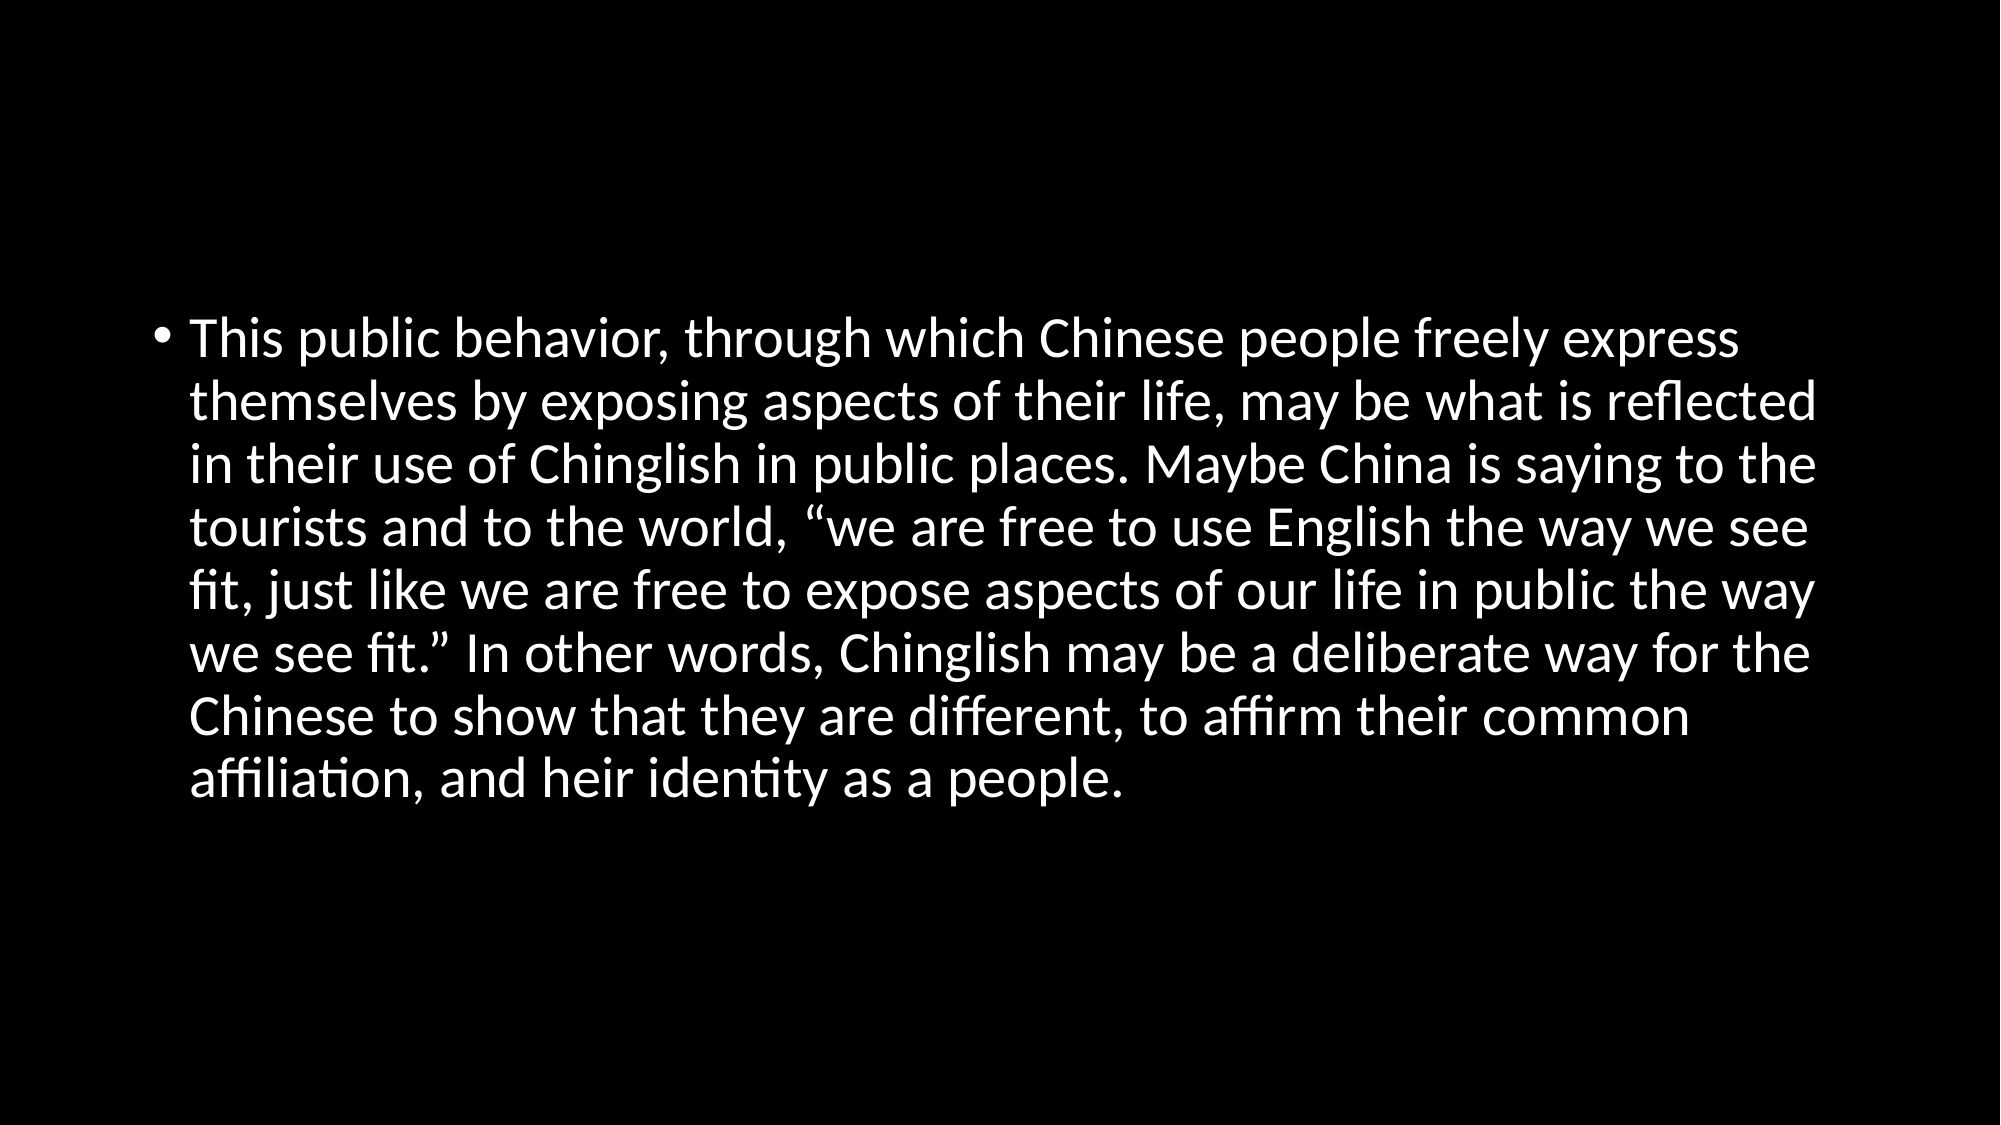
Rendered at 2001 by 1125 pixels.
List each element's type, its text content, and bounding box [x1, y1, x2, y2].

list This public behavior, through which Chinese people freely express themselves by exposing aspects of their life, may be what is reflected in their use of Chinglish in public places. Maybe China is saying to the tourists and to the world, “we are free to use English the way we see fit, just like we are free to expose aspects of our life in public the way we see fit.” In other words, Chinglish may be a deliberate way for the Chinese to show that they are different, to affirm their common affiliation, and heir identity as a people. [137, 299, 1863, 1014]
